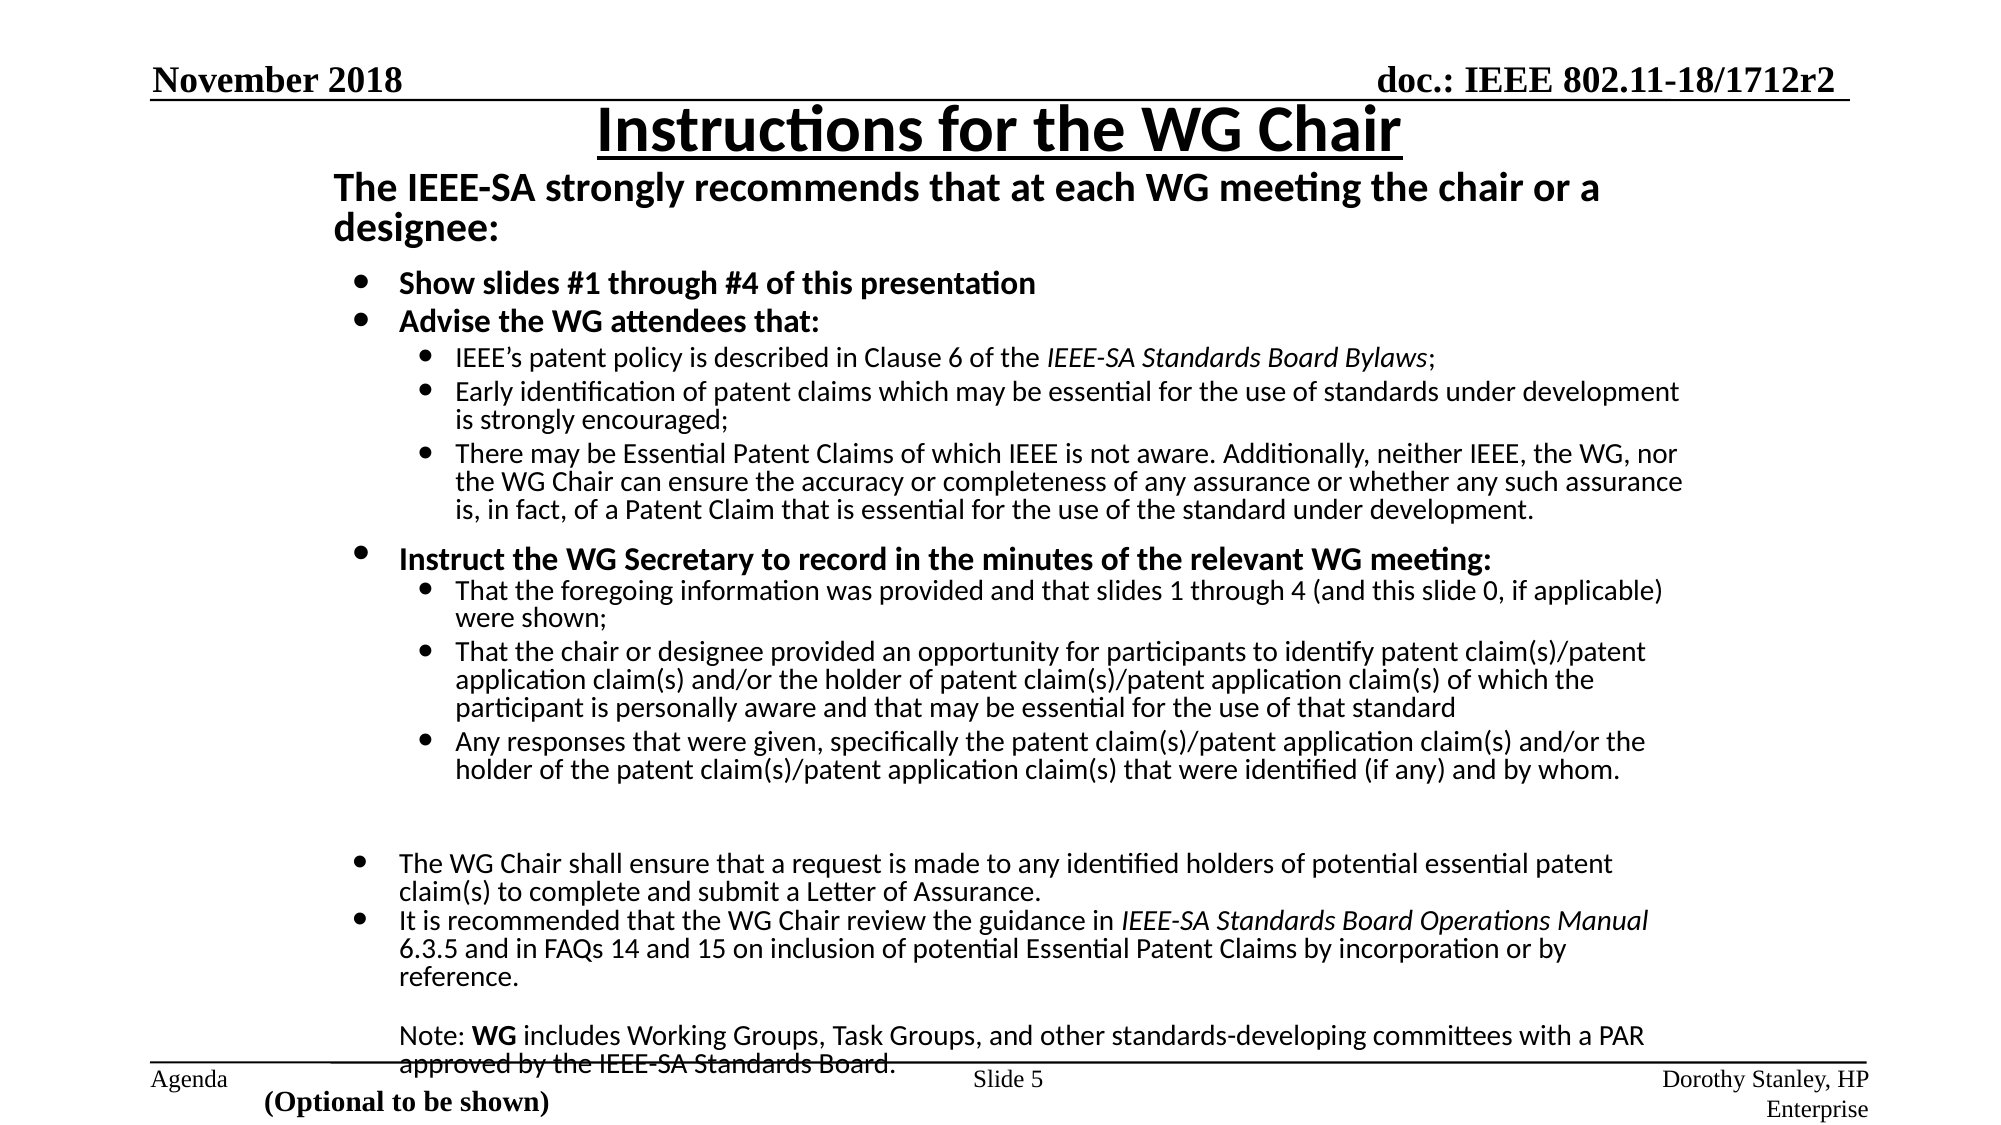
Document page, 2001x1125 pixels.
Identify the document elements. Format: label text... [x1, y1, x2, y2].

text_box [362, 0, 1638, 137]
list The IEEE-SA strongly recommends that at each WG meeting the chair or a designee: Show slides #1 through #4 of this presentation Advise the WG attendees that: IEEE’s patent policy is described in Clause 6 of the IEEE-SA Standards Board Bylaws; Early identification of patent claims which may be essential for the use of standards under development is strongly encouraged; There may be Essential Patent Claims of which IEEE is not aware. Additionally, neither IEEE, the WG, nor the WG Chair can ensure the accuracy or completeness of any assurance or whether any such assurance is, in fact, of a Patent Claim that is essential for the use of the standard under development. Instruct the WG Secretary to record in the minutes of the relevant WG meeting: That the foregoing information was provided and that slides 1 through 4 (and this slide 0, if applicable) were shown; That the chair or designee provided an opportunity for participants to identify patent claim(s)/patent application claim(s) and/or the holder of patent claim(s)/patent application claim(s) of which the participant is personally aware and that may be essential for the use of that standard Any responses that were given, specifically the patent claim(s)/patent application claim(s) and/or the holder of the patent claim(s)/patent application claim(s) that were identified (if any) and by whom. The WG Chair shall ensure that a request is made to any identified holders of potential essential patent claim(s) to complete and submit a Letter of Assurance. It is recommended that the WG Chair review the guidance in IEEE-SA Standards Board Operations Manual 6.3.5 and in FAQs 14 and 15 on inclusion of potential Essential Patent Claims by incorporation or by reference. Note: WG includes Working Groups, Task Groups, and other standards-developing committees with a PAR approved by the IEEE-SA Standards Board. [262, 162, 1700, 1075]
slide_number Slide 5 [964, 1062, 1053, 1093]
text_box (Optional to be shown) [249, 1074, 565, 1125]
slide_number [152, 54, 567, 100]
text_box [312, 137, 1700, 1050]
footer Dorothy Stanley, HP Enterprise [1609, 1062, 1869, 1093]
